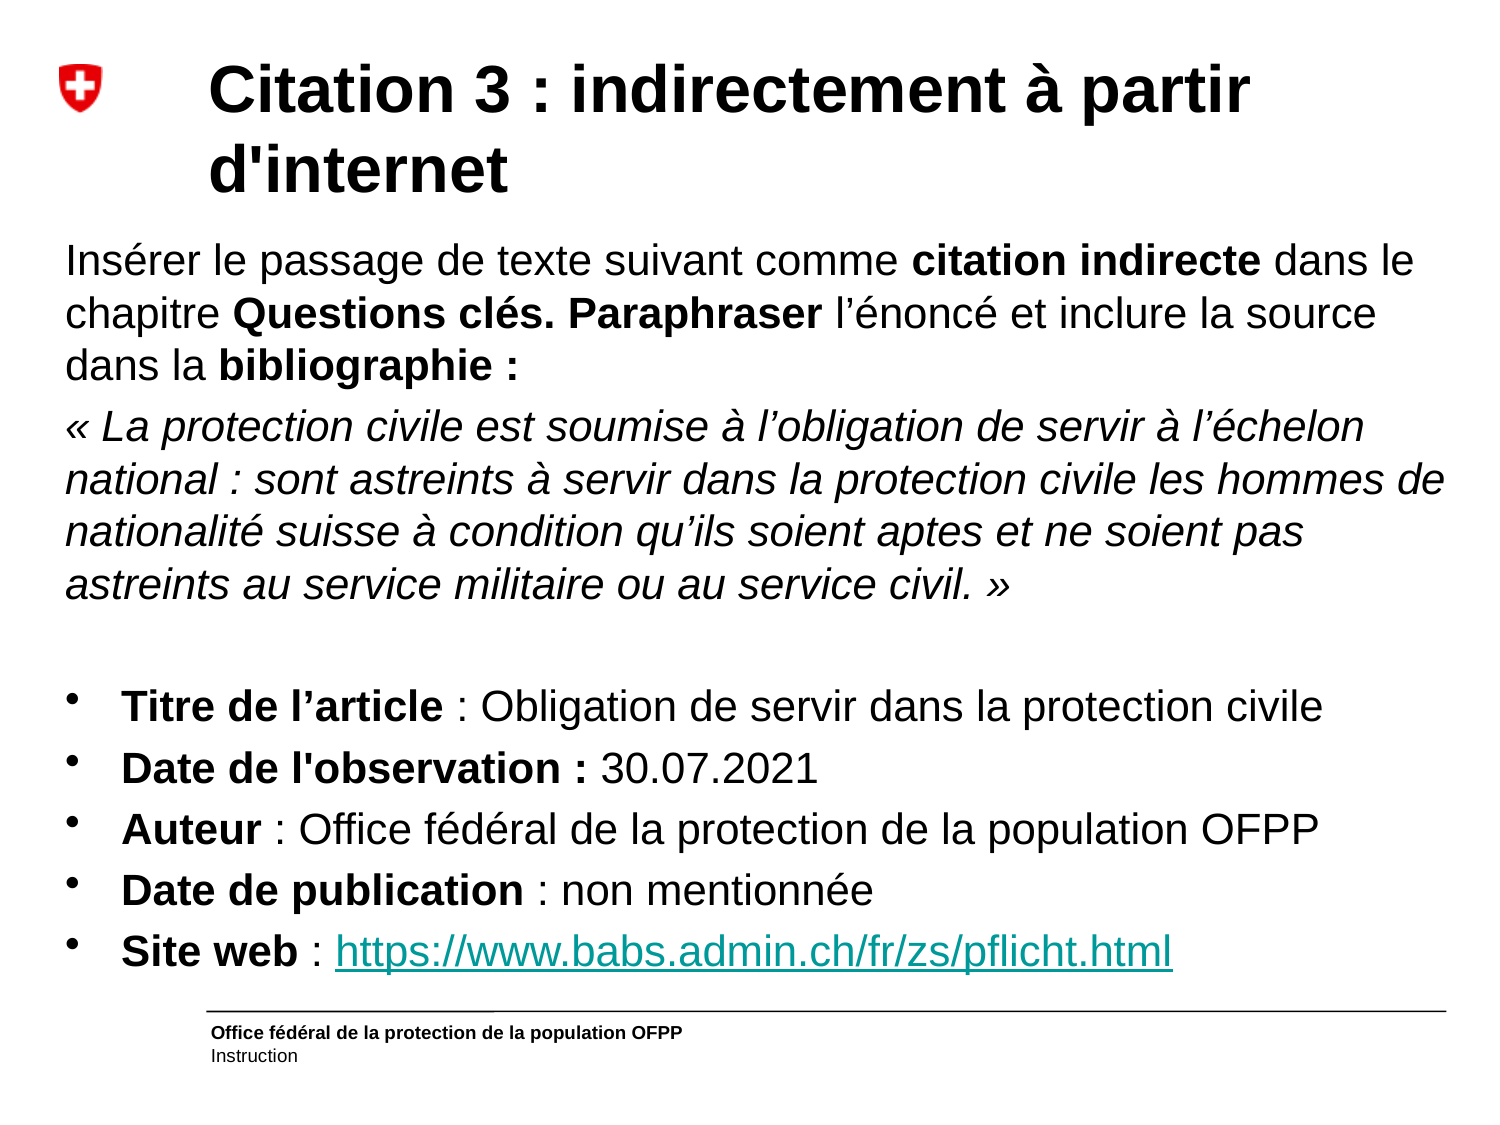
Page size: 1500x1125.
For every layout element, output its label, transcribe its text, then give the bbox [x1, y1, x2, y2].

picture [59, 64, 103, 114]
list Insérer le passage de texte suivant comme citation indirecte dans le chapitre Questions clés. Paraphraser l’énoncé et inclure la source dans la bibliographie : « La protection civile est soumise à l’obligation de servir à l’échelon national : sont astreints à servir dans la protection civile les hommes de nationalité suisse à condition qu’ils soient aptes et ne soient pas astreints au service militaire ou au service civil. » Titre de l’article : Obligation de servir dans la protection civile Date de l'observation : 30.07.2021 Auteur : Office fédéral de la protection de la population OFPP Date de publication : non mentionnée Site web : https://www.babs.admin.ch/fr/zs/pflicht.html [64, 231, 1471, 1000]
title Citation 3 : indirectement à partir d'internet [207, 45, 1433, 209]
